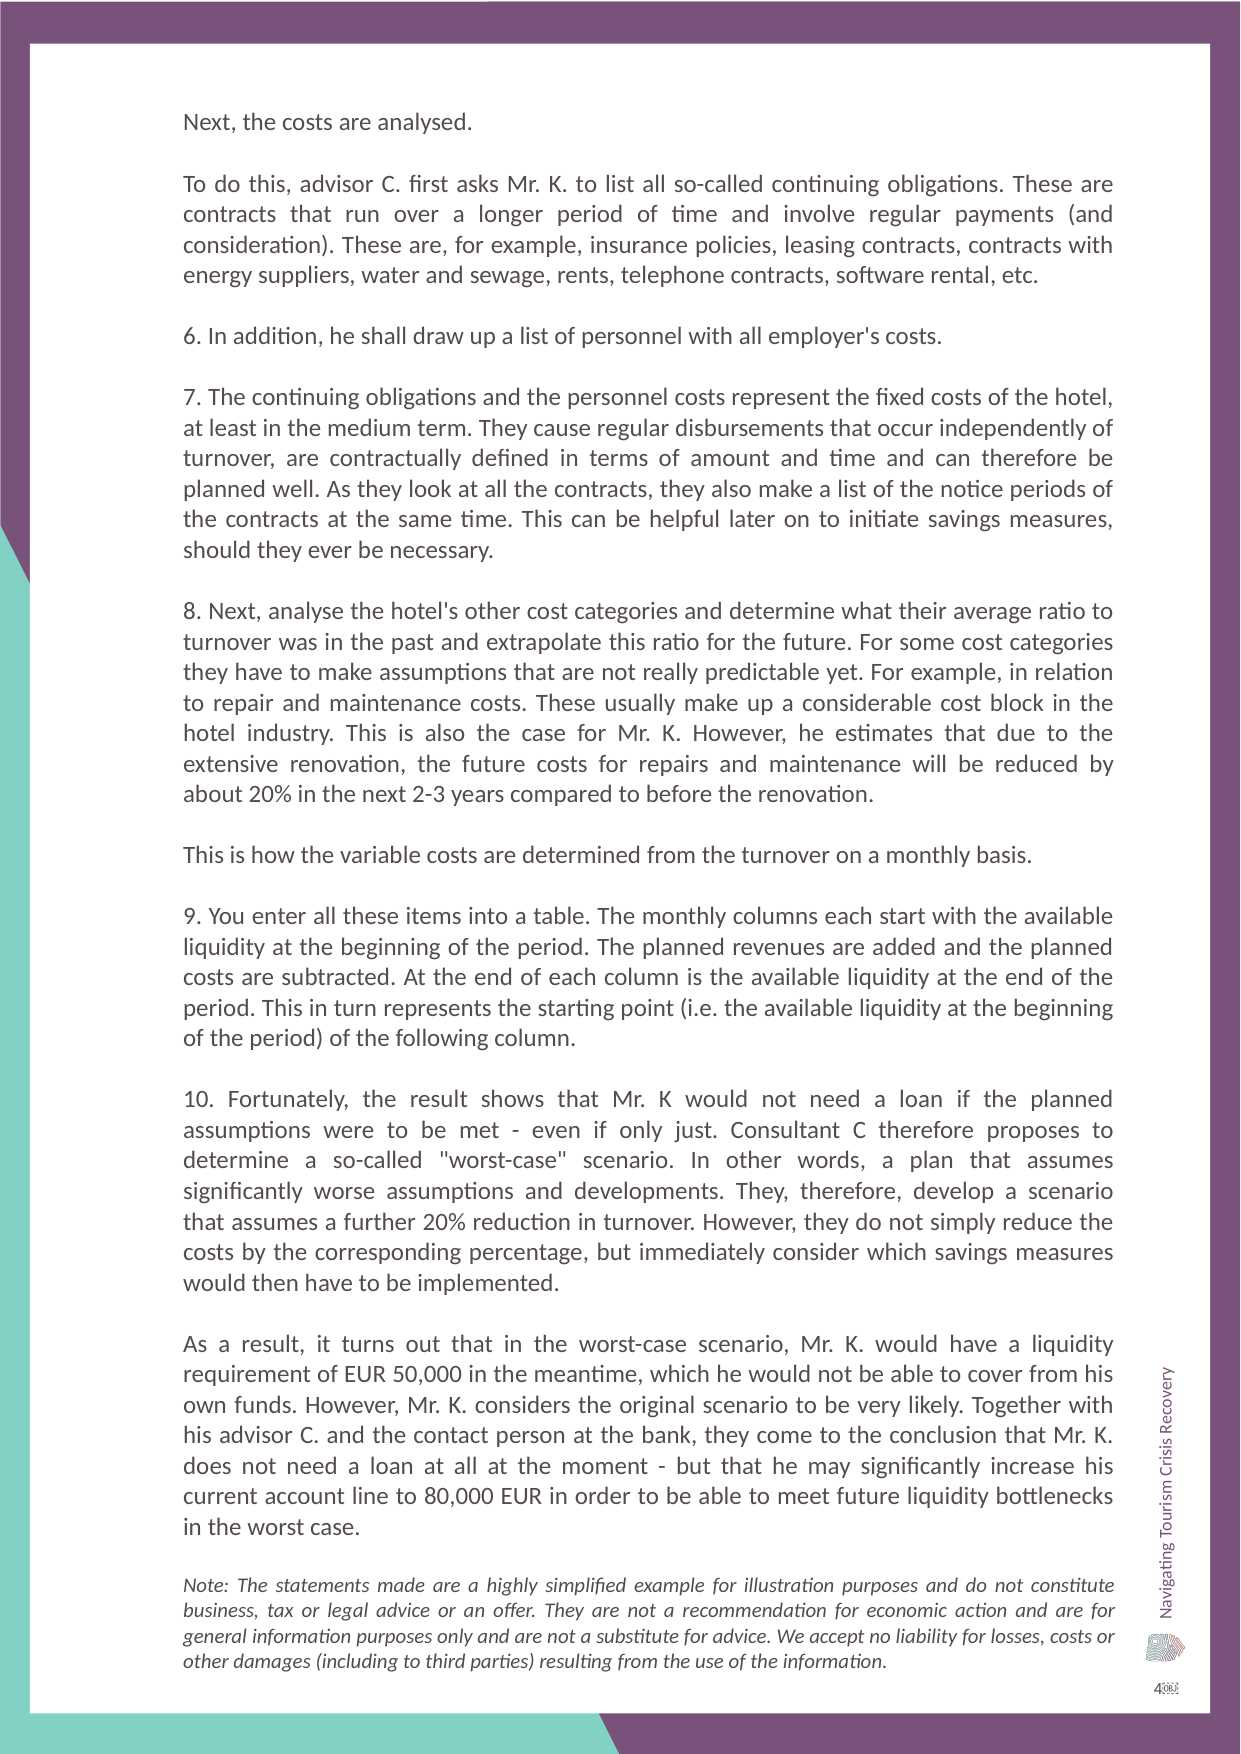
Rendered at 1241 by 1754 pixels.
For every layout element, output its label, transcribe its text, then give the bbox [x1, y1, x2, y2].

list Next, the costs are analysed. To do this, advisor C. first asks Mr. K. to list all so-called continuing obligations. These are contracts that run over a longer period of time and involve regular payments (and consideration). These are, for example, insurance policies, leasing contracts, contracts with energy suppliers, water and sewage, rents, telephone contracts, software rental, etc. 6. In addition, he shall draw up a list of personnel with all employer's costs. 7. The continuing obligations and the personnel costs represent the fixed costs of the hotel, at least in the medium term. They cause regular disbursements that occur independently of turnover, are contractually defined in terms of amount and time and can therefore be planned well. As they look at all the contracts, they also make a list of the notice periods of the contracts at the same time. This can be helpful later on to initiate savings measures, should they ever be necessary. 8. Next, analyse the hotel's other cost categories and determine what their average ratio to turnover was in the past and extrapolate this ratio for the future. For some cost categories they have to make assumptions that are not really predictable yet. For example, in relation to repair and maintenance costs. These usually make up a considerable cost block in the hotel industry. This is also the case for Mr. K. However, he estimates that due to the extensive renovation, the future costs for repairs and maintenance will be reduced by about 20% in the next 2-3 years compared to before the renovation. This is how the variable costs are determined from the turnover on a monthly basis. 9. You enter all these items into a table. The monthly columns each start with the available liquidity at the beginning of the period. The planned revenues are added and the planned costs are subtracted. At the end of each column is the available liquidity at the end of the period. This in turn represents the starting point (i.e. the available liquidity at the beginning of the period) of the following column. 10. Fortunately, the result shows that Mr. K would not need a loan if the planned assumptions were to be met - even if only just. Consultant C therefore proposes to determine a so-called "worst-case" scenario. In other words, a plan that assumes significantly worse assumptions and developments. They, therefore, develop a scenario that assumes a further 20% reduction in turnover. However, they do not simply reduce the costs by the corresponding percentage, but immediately consider which savings measures would then have to be implemented. As a result, it turns out that in the worst-case scenario, Mr. K. would have a liquidity requirement of EUR 50,000 in the meantime, which he would not be able to cover from his own funds. However, Mr. K. considers the original scenario to be very likely. Together with his advisor C. and the contact person at the bank, they come to the conclusion that Mr. K. does not need a loan at all at the moment - but that he may significantly increase his current account line to 80,000 EUR in order to be able to meet future liquidity bottlenecks in the worst case. Note: The statements made are a highly simplified example for illustration purposes and do not constitute business, tax or legal advice or an offer. They are not a recommendation for economic action and are for general information purposes only and are not a substitute for advice. We accept no liability for losses, costs or other damages (including to third parties) resulting from the use of the information. [168, 97, 1131, 1703]
picture [1142, 1631, 1189, 1667]
